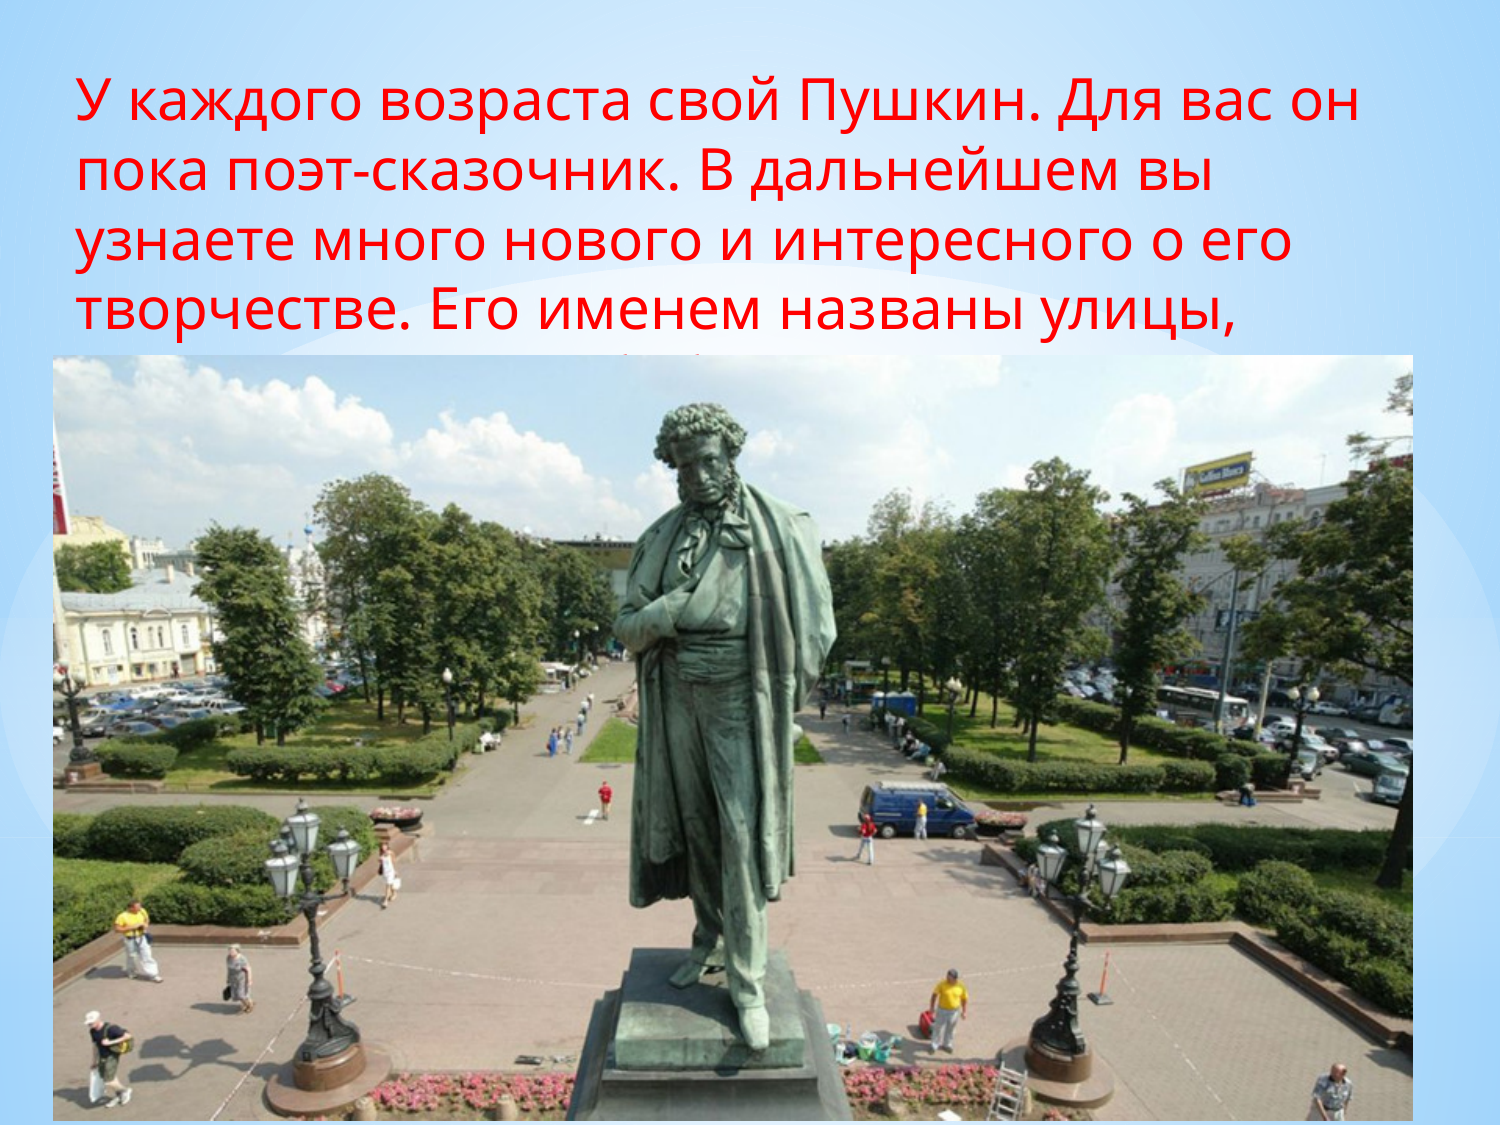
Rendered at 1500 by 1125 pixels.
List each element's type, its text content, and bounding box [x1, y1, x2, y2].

picture [52, 355, 1413, 1122]
list У каждого возраста свой Пушкин. Для вас он пока поэт-сказочник. В дальнейшем вы узнаете много нового и интересного о его творчестве. Его именем названы улицы, города, площади, библиотеки, школы, парки. Ему поставлено много памятников. [53, 54, 1447, 625]
